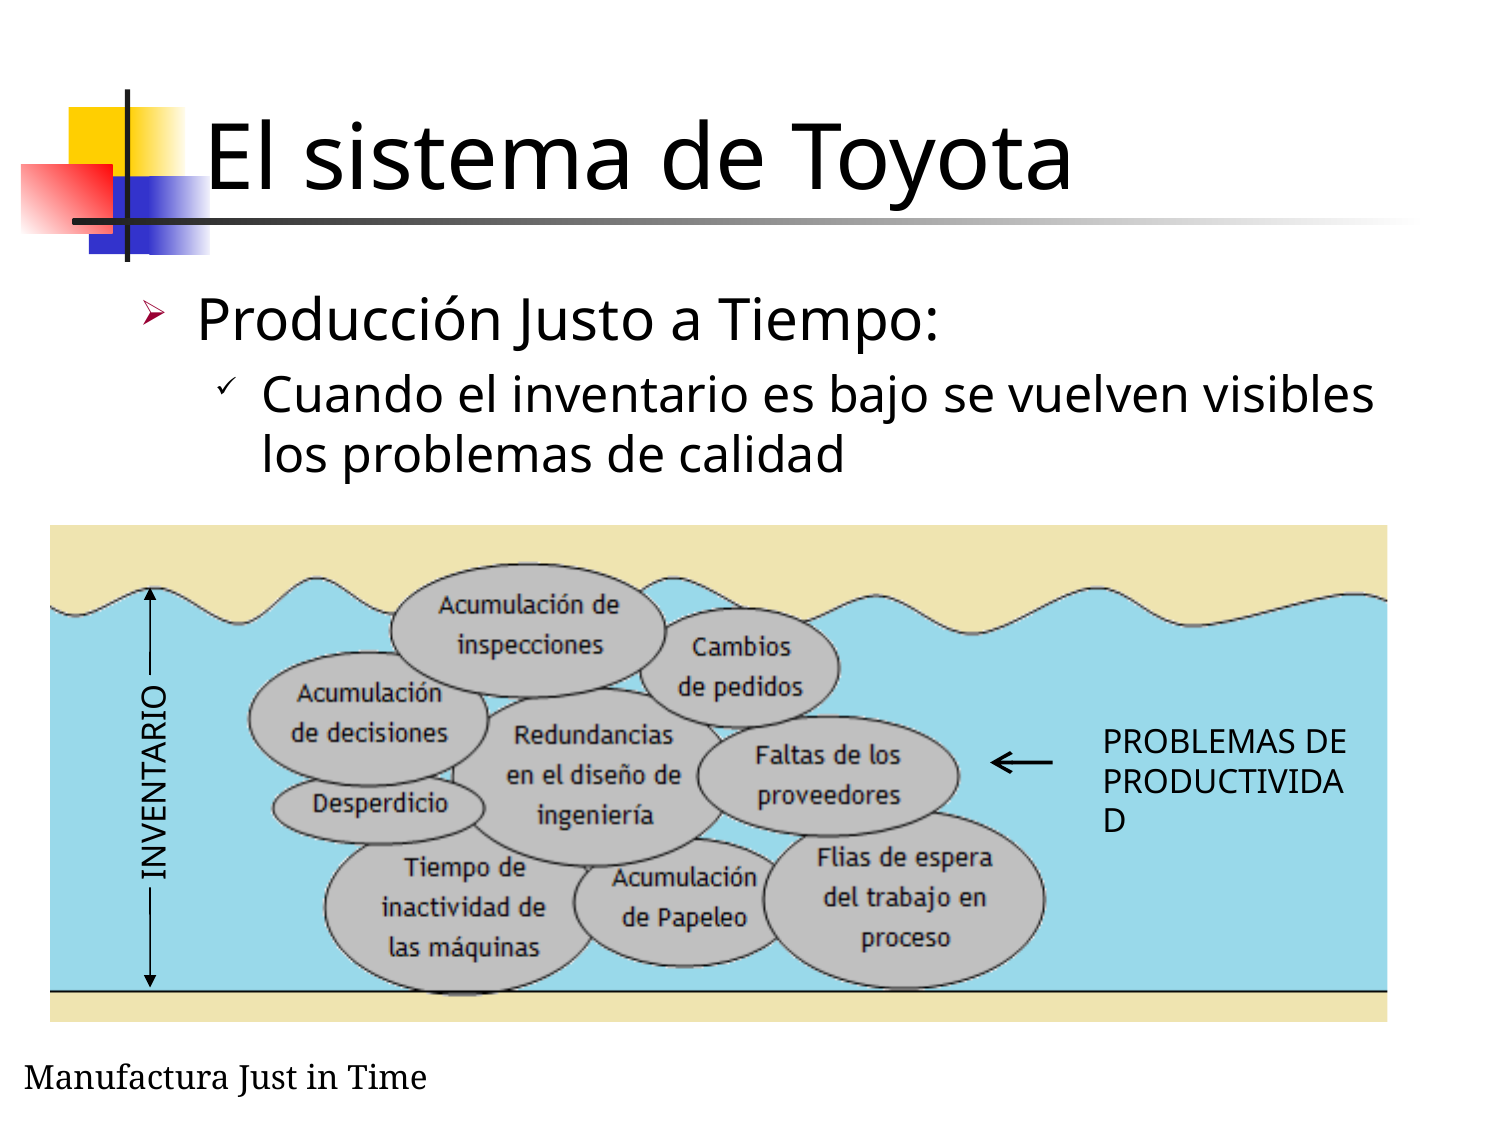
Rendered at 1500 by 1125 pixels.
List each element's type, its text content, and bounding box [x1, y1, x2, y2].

title El sistema de Toyota [188, 27, 1468, 216]
list Producción Justo a Tiempo: Cuando el inventario es bajo se vuelven visibles los problemas de calidad [124, 274, 1401, 1007]
picture [49, 524, 1388, 1022]
